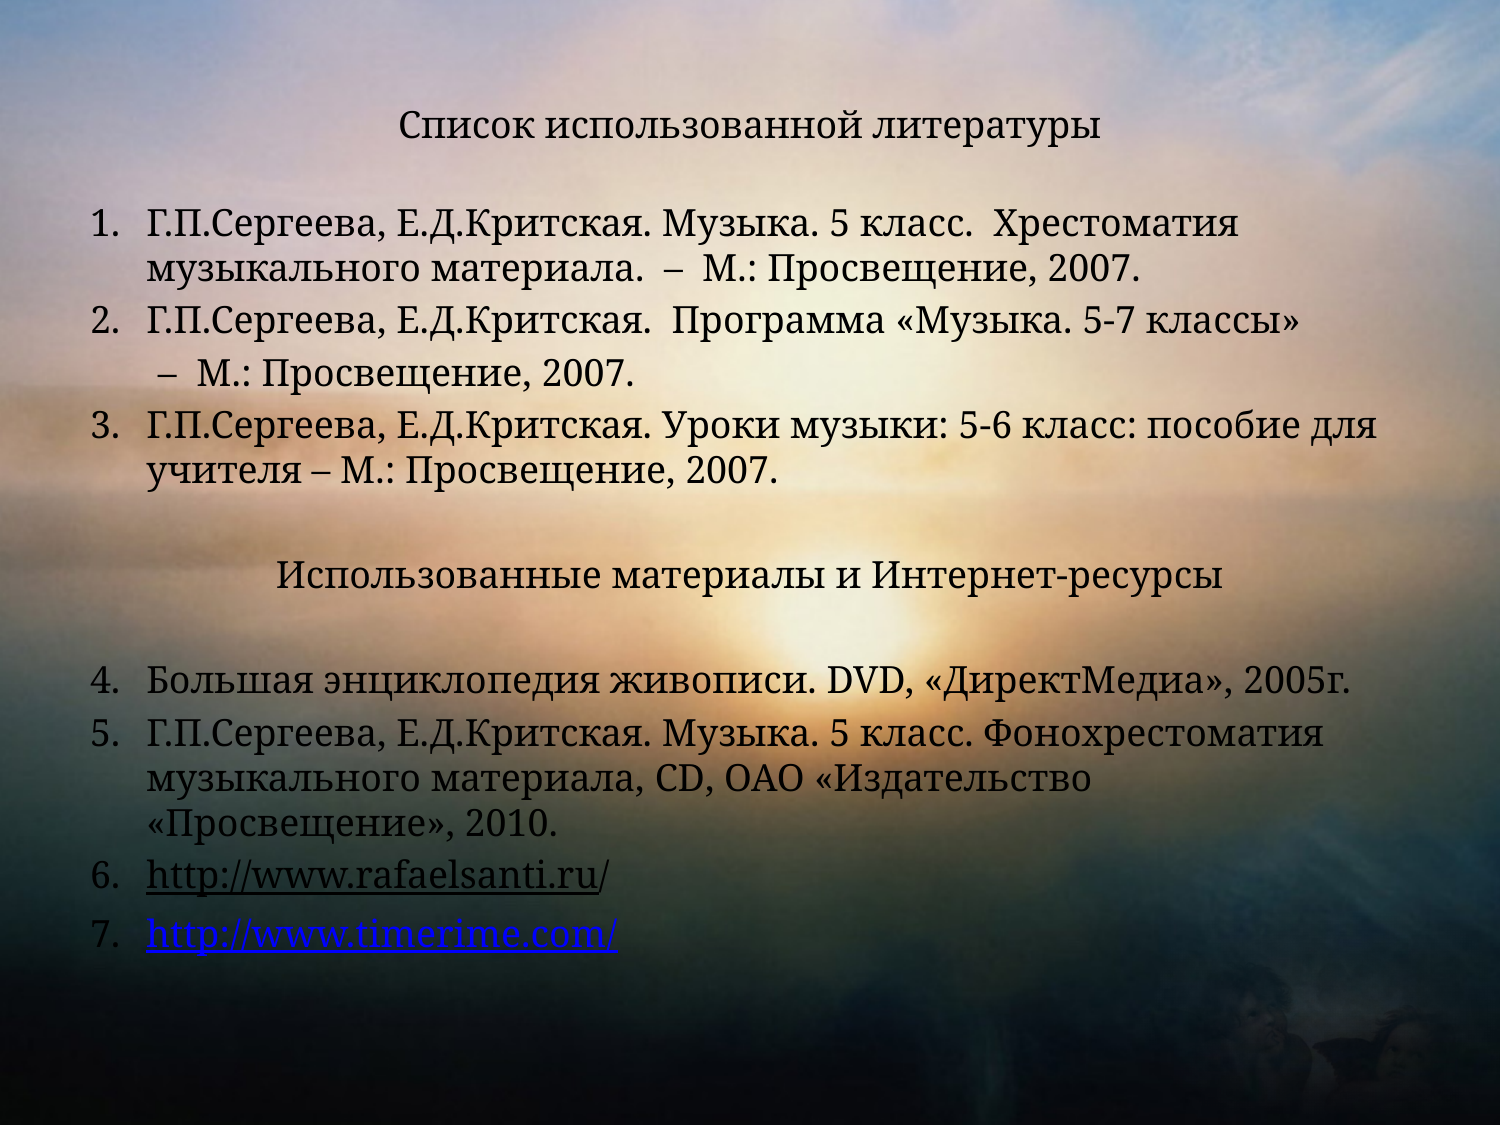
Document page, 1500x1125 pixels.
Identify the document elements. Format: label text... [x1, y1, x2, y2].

list Список использованной литературы Г.П.Сергеева, Е.Д.Критская. Музыка. 5 класс. Хрестоматия музыкального материала. – М.: Просвещение, 2007. Г.П.Сергеева, Е.Д.Критская. Программа «Музыка. 5-7 классы» – М.: Просвещение, 2007. Г.П.Сергеева, Е.Д.Критская. Уроки музыки: 5-6 класс: пособие для учителя – М.: Просвещение, 2007. Использованные материалы и Интернет-ресурсы Большая энциклопедия живописи. DVD, «ДиректМедиа», 2005г. Г.П.Сергеева, Е.Д.Критская. Музыка. 5 класс. Фонохрестоматия музыкального материала, CD, ОАО «Издательство «Просвещение», 2010. http://www.rafaelsanti.ru/ http://www.timerime.com/ [75, 93, 1425, 1005]
picture [0, 0, 1500, 1125]
